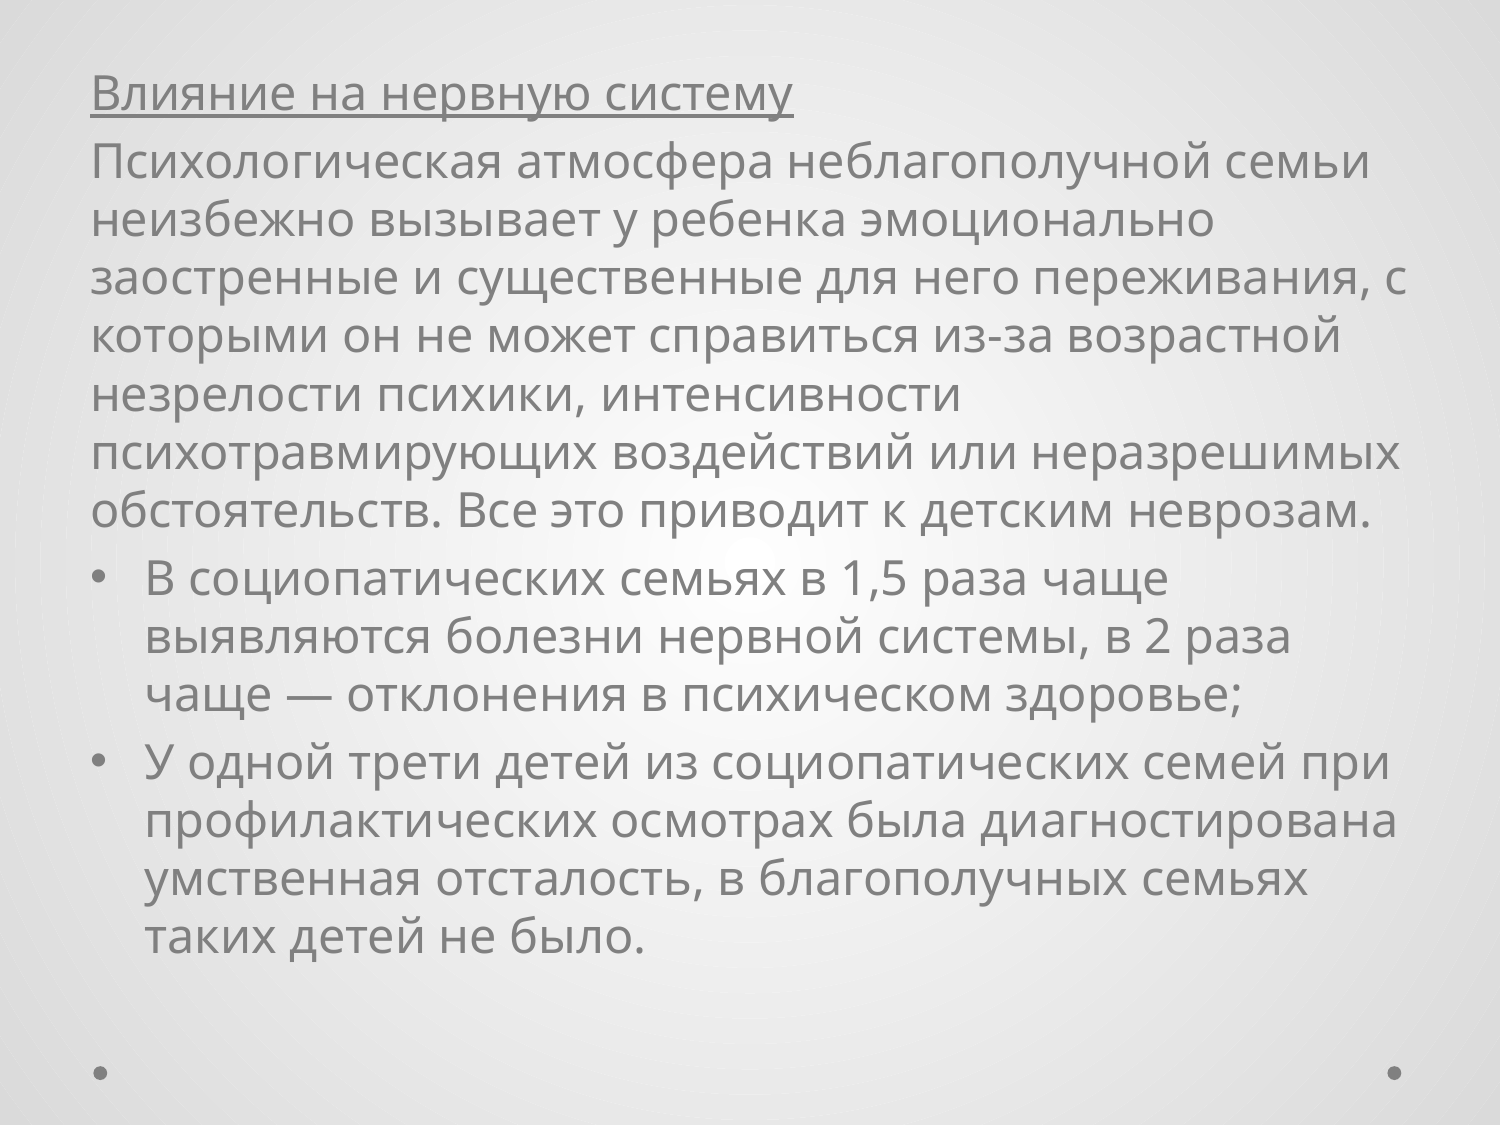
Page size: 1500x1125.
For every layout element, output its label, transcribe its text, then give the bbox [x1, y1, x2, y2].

list Влияние на нервную систему Психологическая атмосфера неблагополучной семьи неизбежно вызывает у ребенка эмоционально заостренные и существенные для него переживания, с которыми он не может справиться из-за возрастной незрелости психики, интенсивности психотравмирующих воздействий или неразрешимых обстоятельств. Все это приводит к детским неврозам. В социопатических семьях в 1,5 раза чаще выявляются болезни нервной системы, в 2 раза чаще — отклонения в психическом здоровье; У одной трети детей из социопатических семей при профилактических осмотрах была диагностирована умственная отсталость, в благополучных семьях таких детей не было. [75, 54, 1425, 1005]
